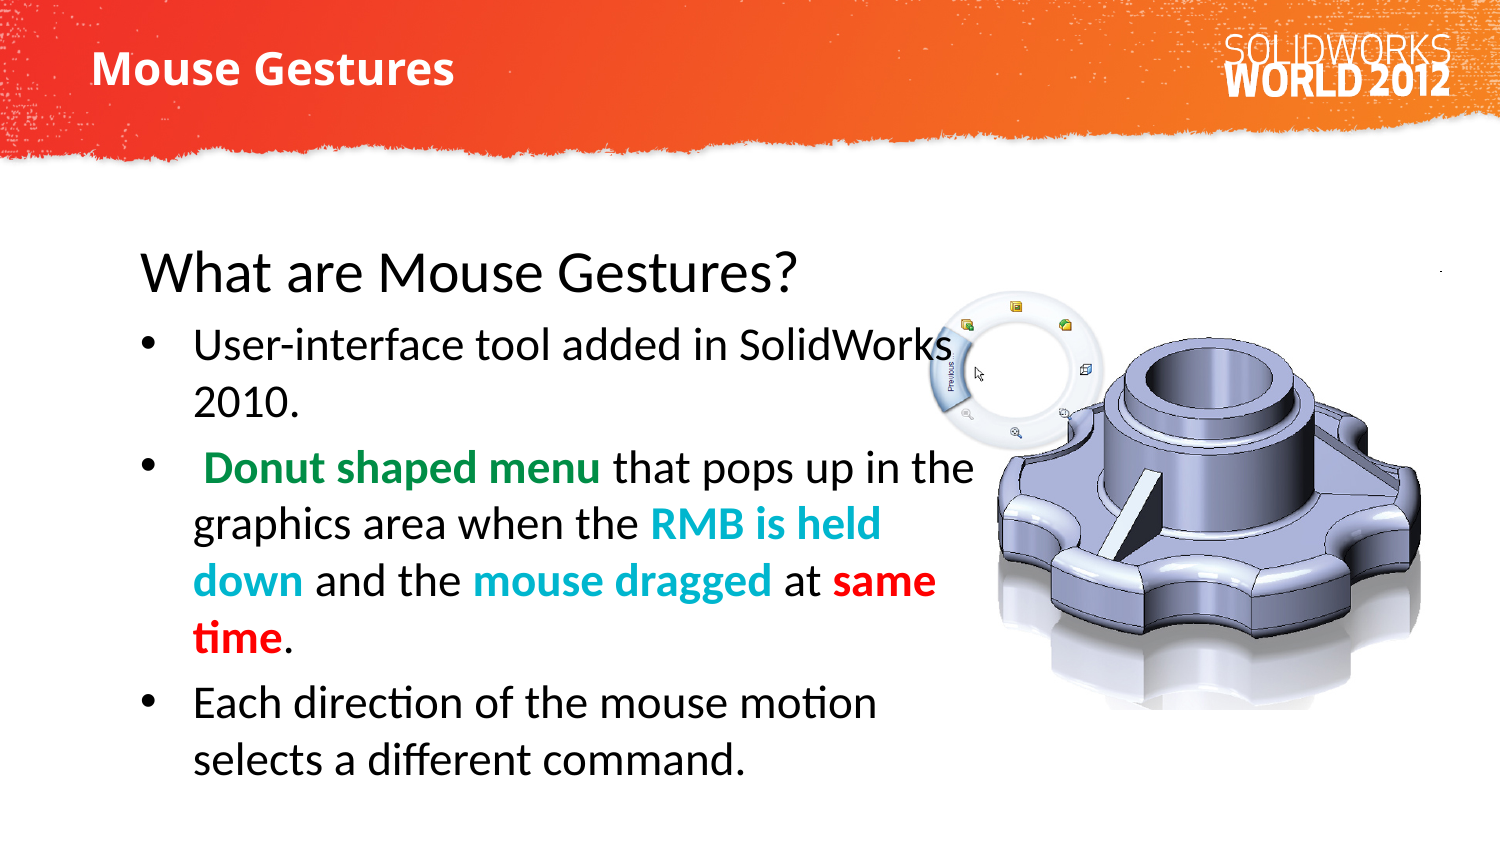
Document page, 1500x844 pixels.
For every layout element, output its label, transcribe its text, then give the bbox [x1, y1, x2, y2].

title Mouse Gestures [75, 0, 1425, 138]
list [912, 271, 1442, 710]
picture [0, 0, 1500, 844]
list What are Mouse Gestures? User-interface tool added in SolidWorks 2010. Donut shaped menu that pops up in the graphics area when the RMB is held down and the mouse dragged at same time. Each direction of the mouse motion selects a different command. [125, 225, 1013, 797]
